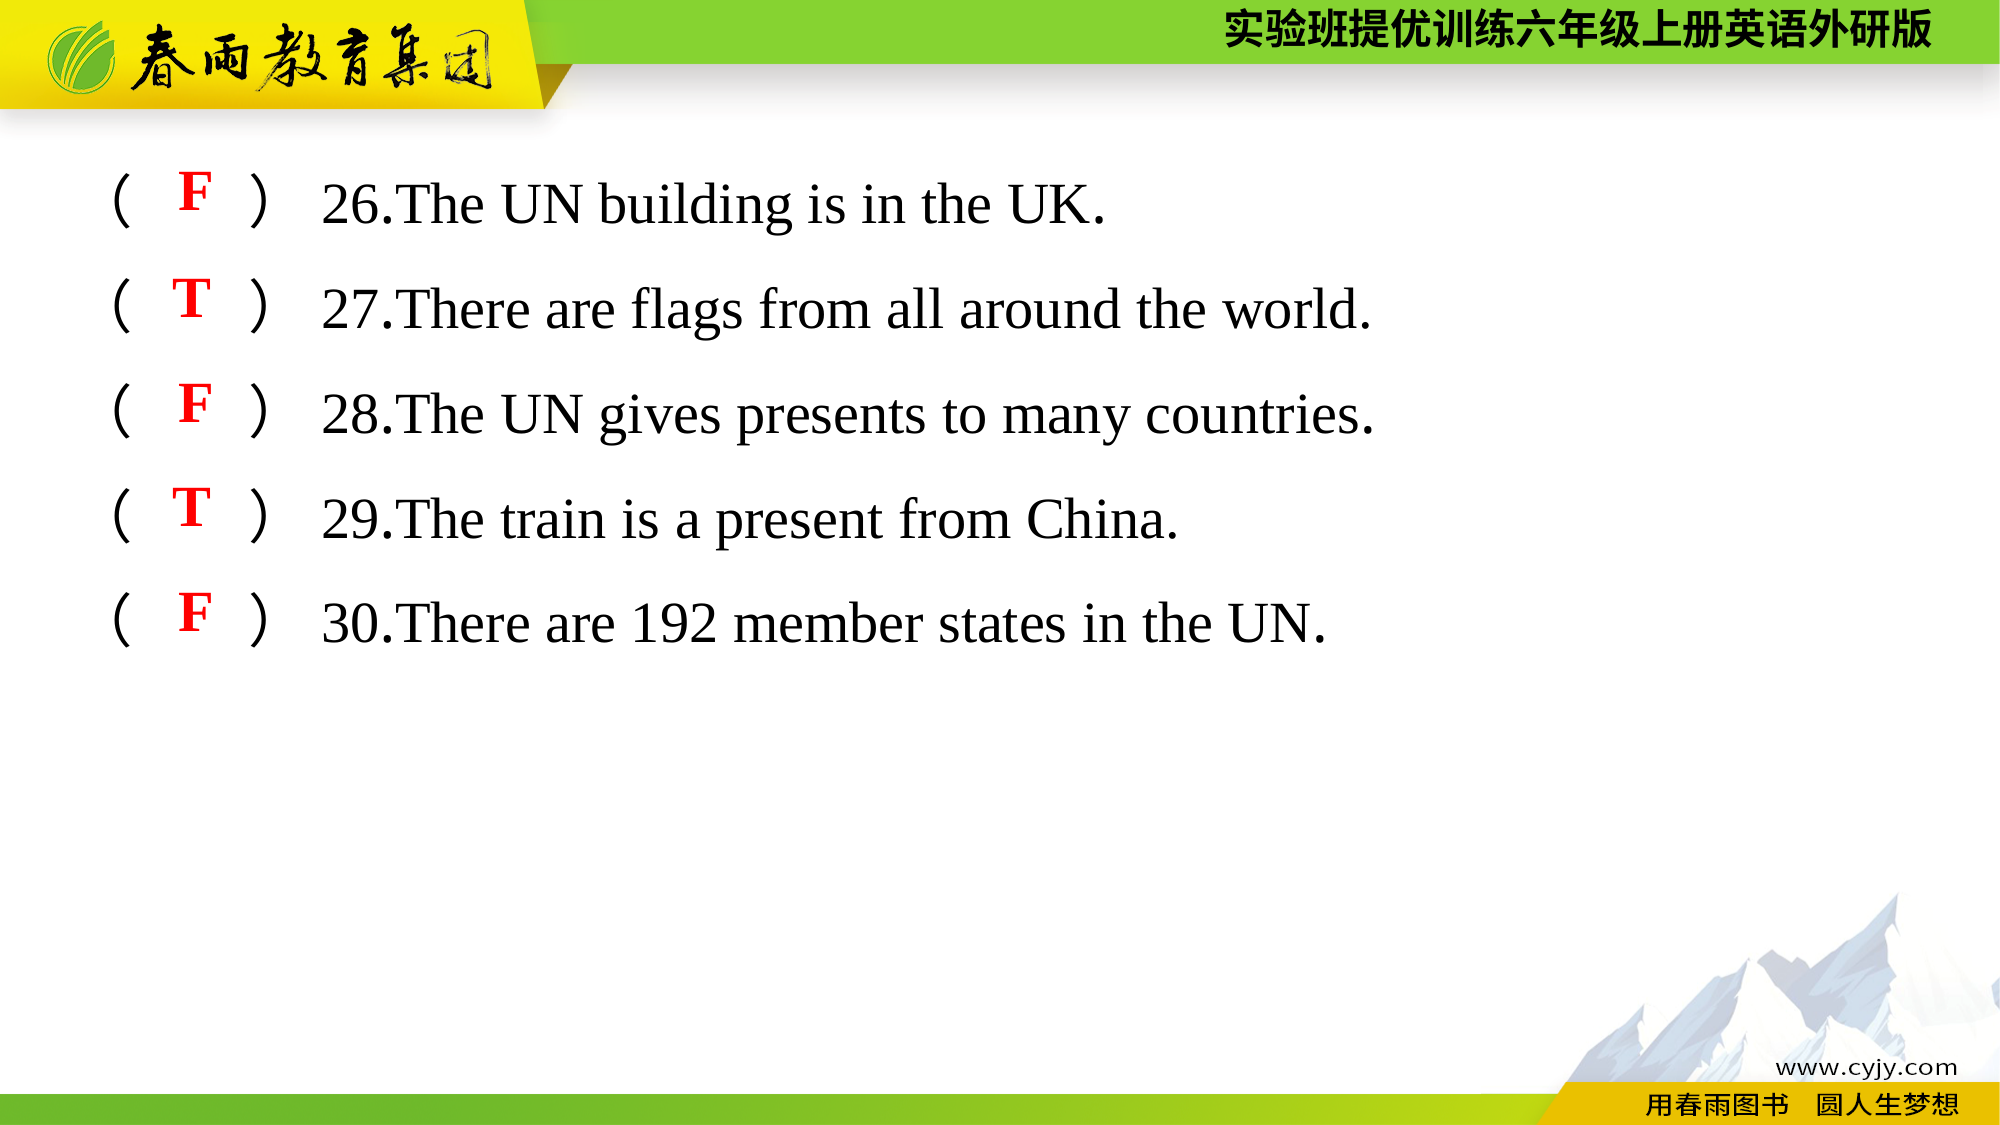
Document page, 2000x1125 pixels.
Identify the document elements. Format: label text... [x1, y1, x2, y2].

list （ ）26.The UN building is in the UK. （ ）27.There are flags from all around the world. （ ）28.The UN gives presents to many countries. （ ）29.The train is a present from China. （ ）30.There are 192 member states in the UN. [59, 122, 1944, 655]
text_box F [163, 356, 229, 442]
picture [0, 0, 2000, 1125]
text_box T [157, 252, 226, 337]
text_box F [163, 144, 229, 230]
text_box T [157, 460, 226, 546]
text_box F [163, 565, 229, 651]
